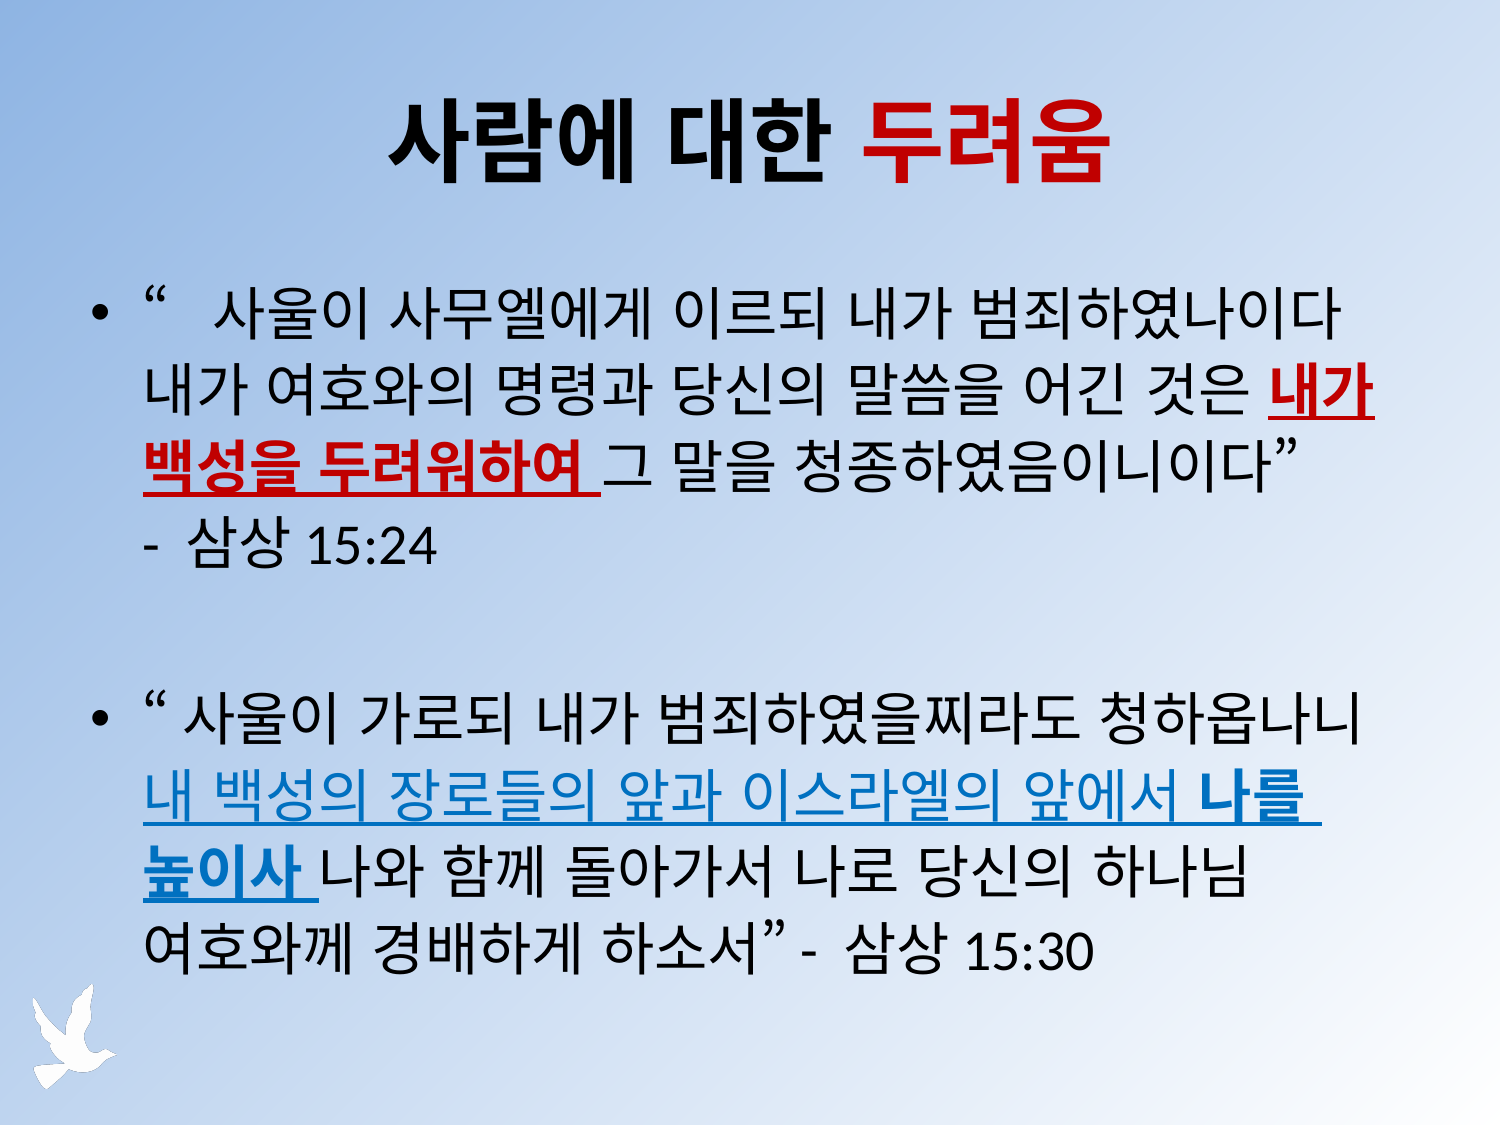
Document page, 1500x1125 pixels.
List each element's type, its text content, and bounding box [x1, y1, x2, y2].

list “사울이 사무엘에게 이르되 내가 범죄하였나이다 내가 여호와의 명령과 당신의 말씀을 어긴 것은 내가 백성을 두려워하여 그 말을 청종하였음이니이다” - 삼상15:24 “사울이 가로되 내가 범죄하였을찌라도 청하옵나니 내 백성의 장로들의 앞과 이스라엘의 앞에서 나를 높이사 나와 함께 돌아가서 나로 당신의 하나님 여호와께 경배하게 하소서”- 삼상15:30 [75, 262, 1425, 1005]
picture [32, 983, 118, 1089]
title 사람에 대한 두려움 [75, 45, 1425, 233]
